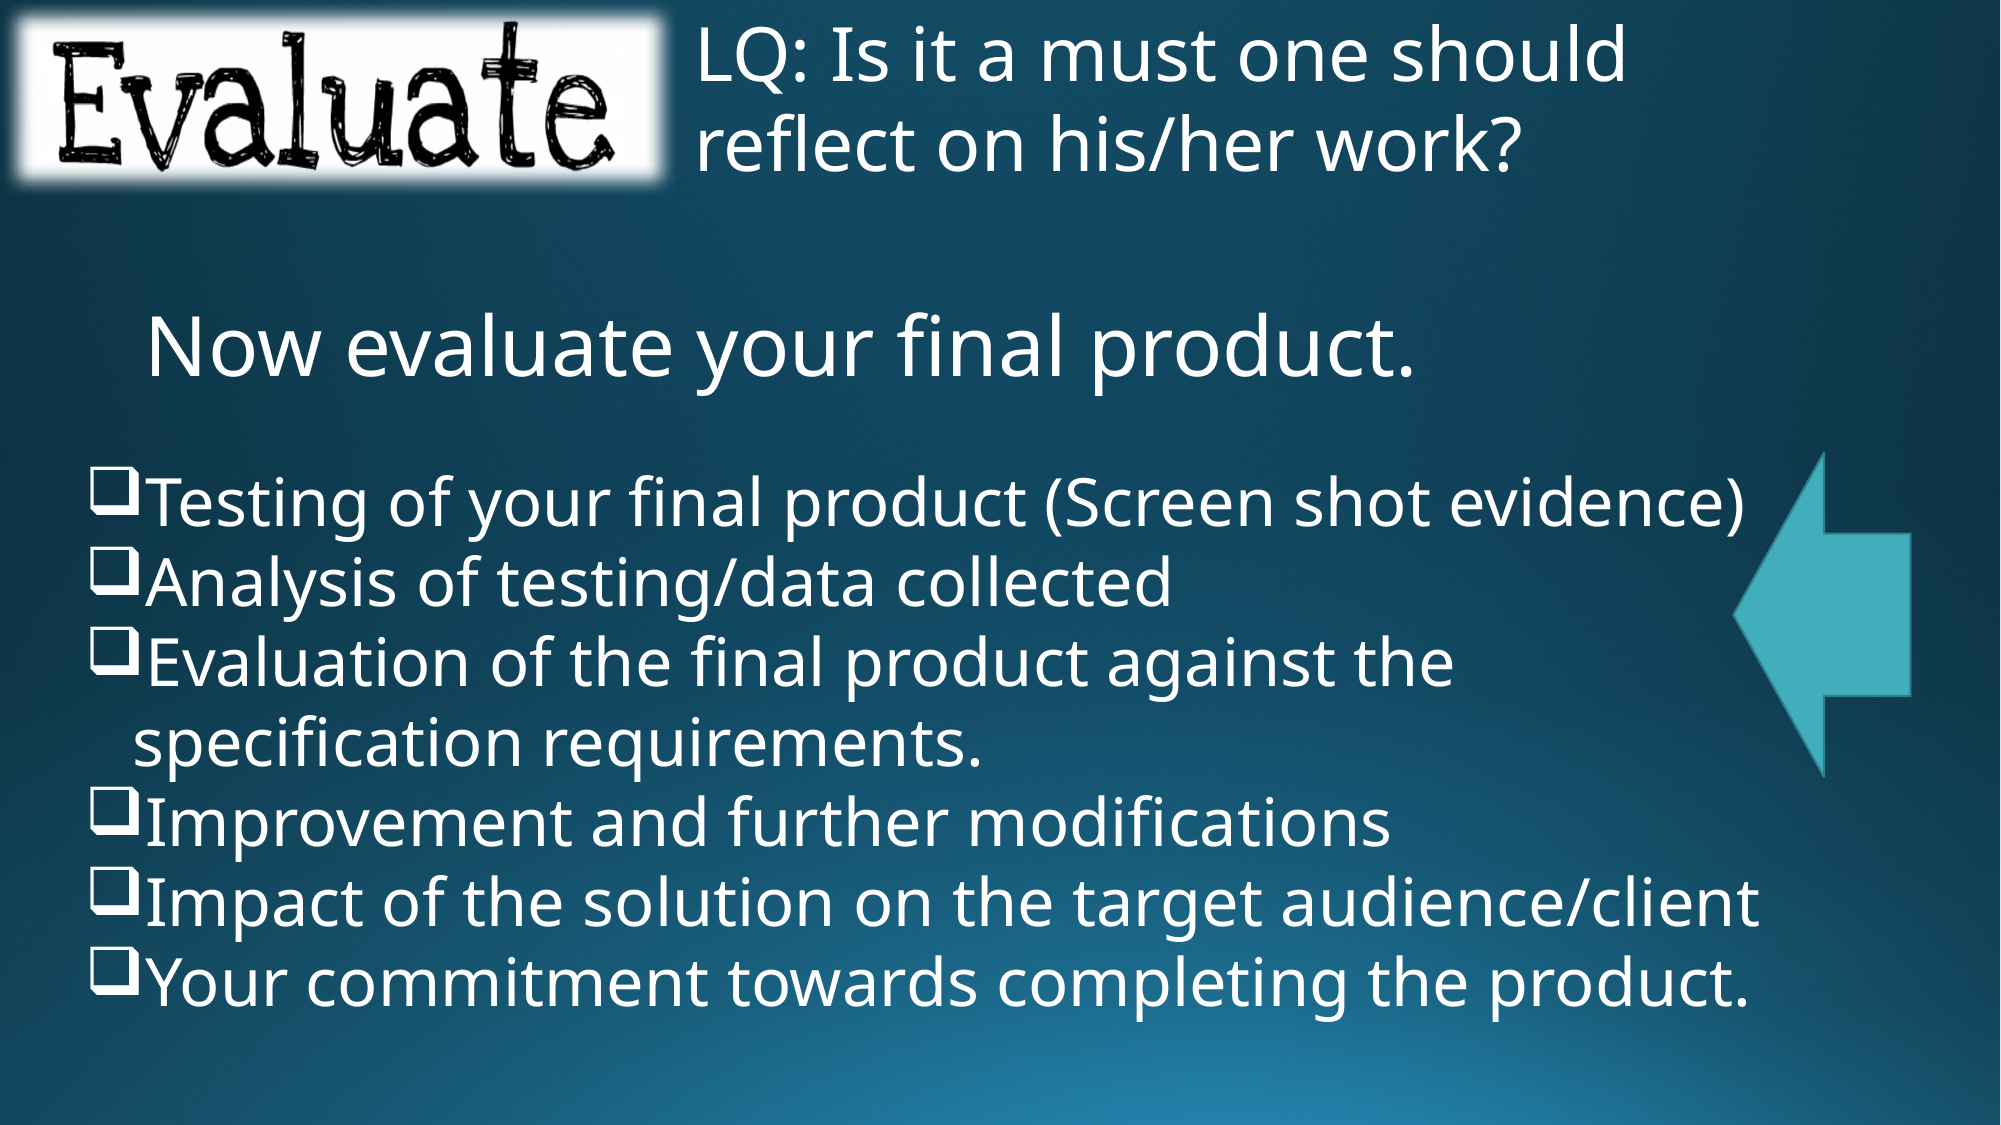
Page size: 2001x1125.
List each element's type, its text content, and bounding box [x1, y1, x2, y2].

text_box LQ: Is it a must one should reflect on his/her work? [679, 0, 1876, 195]
text_box Now evaluate your final product. [130, 285, 1508, 400]
text_box Testing of your final product (Screen shot evidence) Analysis of testing/data collected Evaluation of the final product against the specification requirements. Improvement and further modifications Impact of the solution on the target audience/client Your commitment towards completing the product. [70, 452, 1876, 1027]
picture [0, 0, 2001, 1125]
text_box [1732, 451, 1912, 778]
